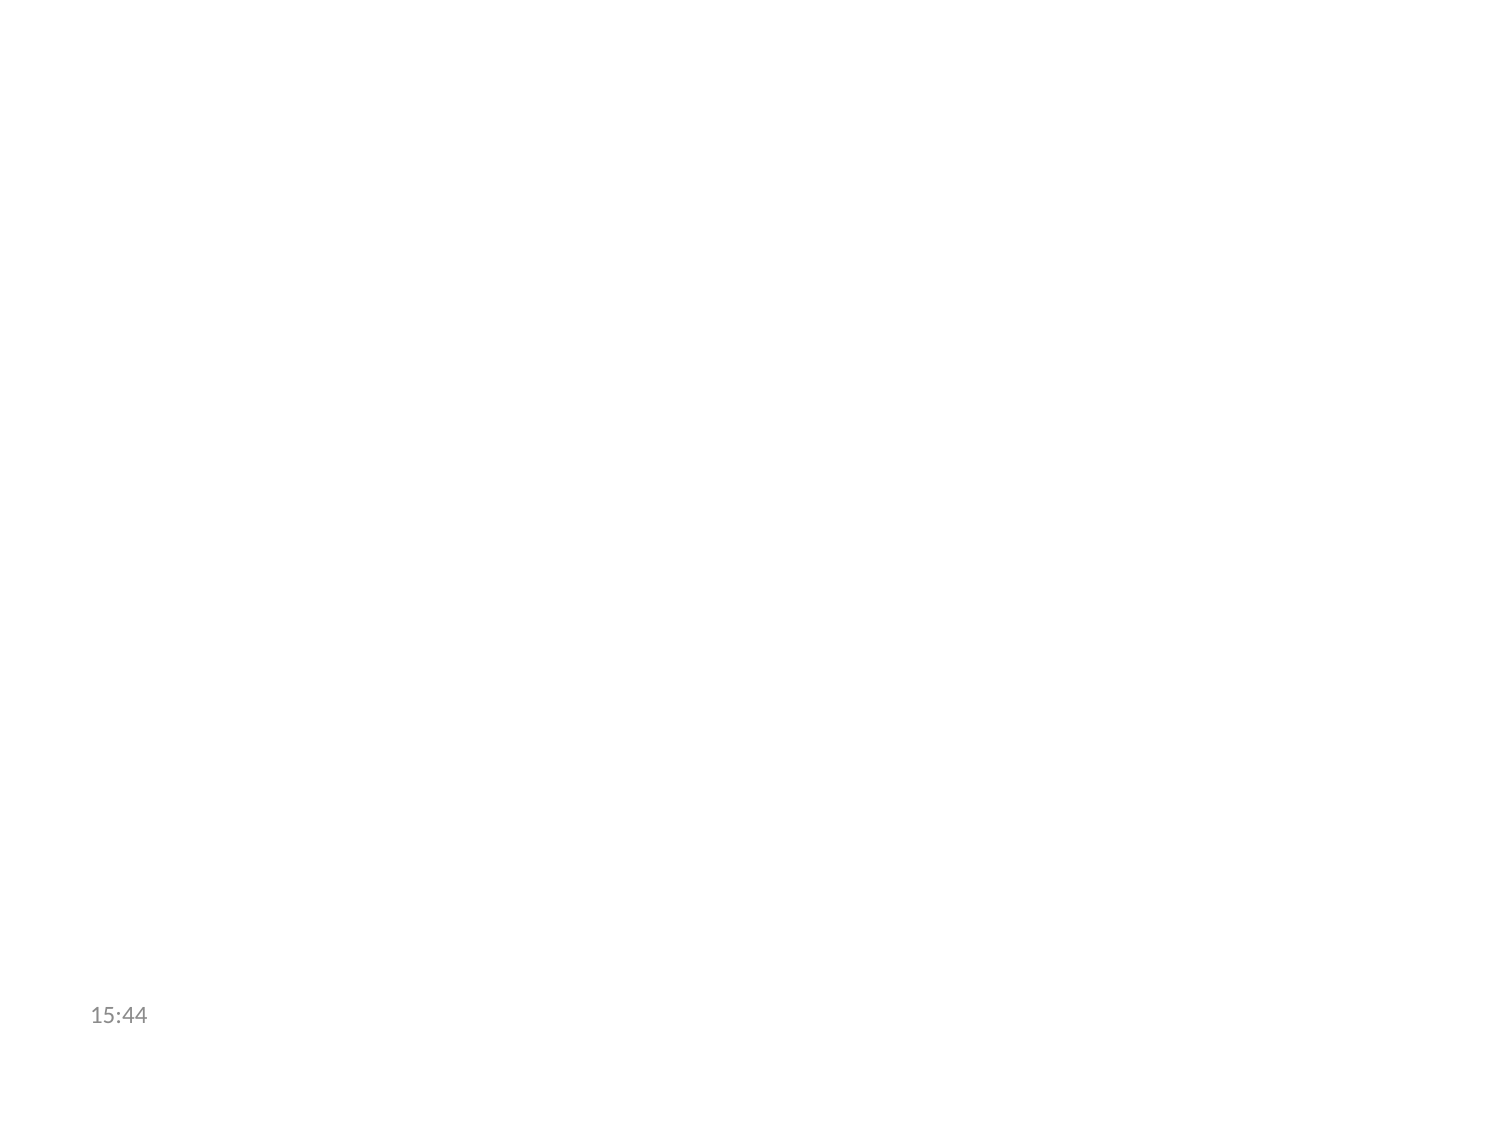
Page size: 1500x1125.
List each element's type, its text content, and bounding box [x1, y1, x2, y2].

text_box 15:35 [75, 983, 425, 1044]
